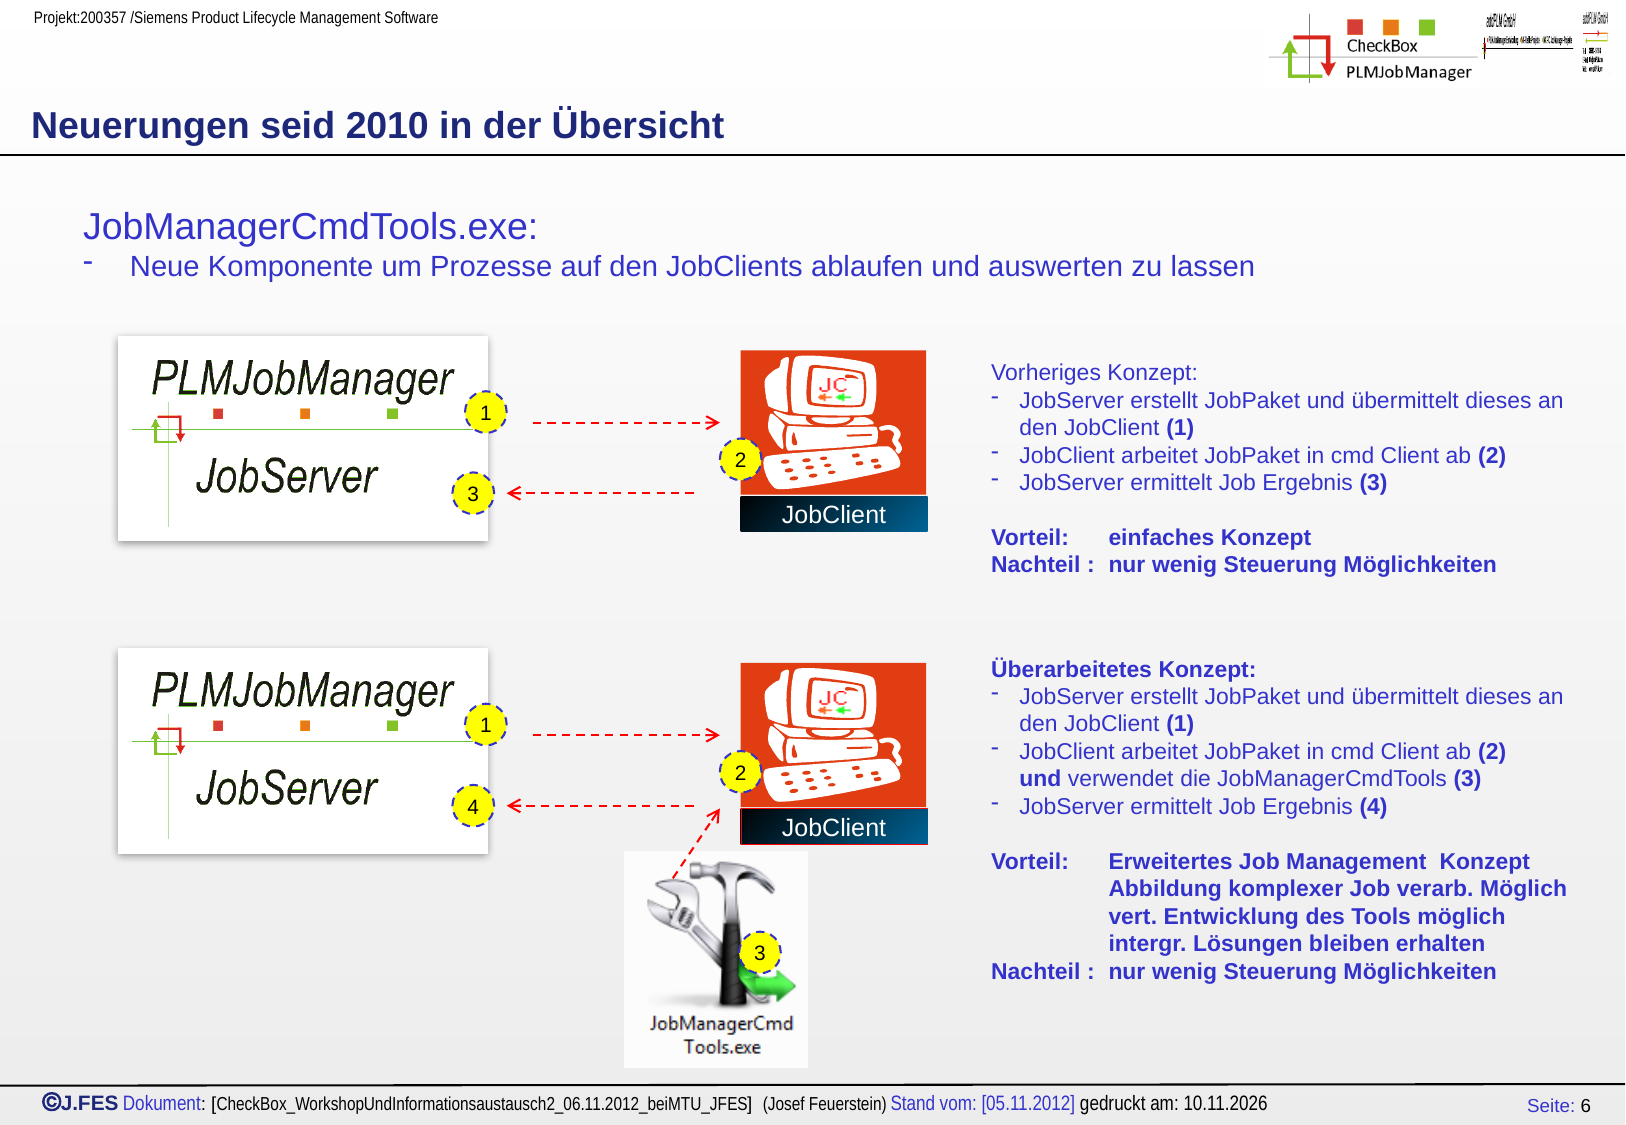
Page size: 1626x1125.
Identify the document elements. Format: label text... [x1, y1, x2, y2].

text_box Überarbeitetes Konzept: JobServer erstellt JobPaket und übermittelt dieses an den JobClient (1) JobClient arbeitet JobPaket in cmd Client ab (2) und verwendet die JobManagerCmdTools (3) JobServer ermittelt Job Ergebnis (4) Vorteil: Erweitertes Job Management Konzept Abbildung komplexer Job verarb. Möglich vert. Entwicklung des Tools möglich intergr. Lösungen bleiben erhalten Nachteil : nur wenig Steuerung Möglichkeiten [976, 646, 1616, 991]
text_box 1 [477, 391, 507, 433]
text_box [672, 808, 721, 879]
text_box 4 [477, 785, 495, 827]
picture [132, 662, 474, 840]
text_box 2 [719, 439, 735, 480]
text_box Vorheriges Konzept: JobServer erstellt JobPaket und übermittelt dieses an den JobClient (1) JobClient arbeitet JobPaket in cmd Client ab (2) JobServer ermittelt Job Ergebnis (3) Vorteil: einfaches Konzept Nachteil : nur wenig Steuerung Möglichkeiten [976, 350, 1582, 585]
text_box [740, 662, 928, 845]
picture [1263, 10, 1482, 73]
picture [624, 851, 808, 1068]
text_box 2 [719, 751, 735, 792]
picture [132, 350, 474, 527]
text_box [740, 350, 928, 533]
text_box JobManagerCmdTools.exe: Neue Komponente um Prozesse auf den JobClients ablaufen und auswerten zu lassen [68, 195, 1547, 290]
title Neuerungen seid 2010 in der Übersicht [30, 73, 1600, 148]
text_box 1 [477, 703, 507, 746]
text_box 3 [477, 472, 495, 514]
